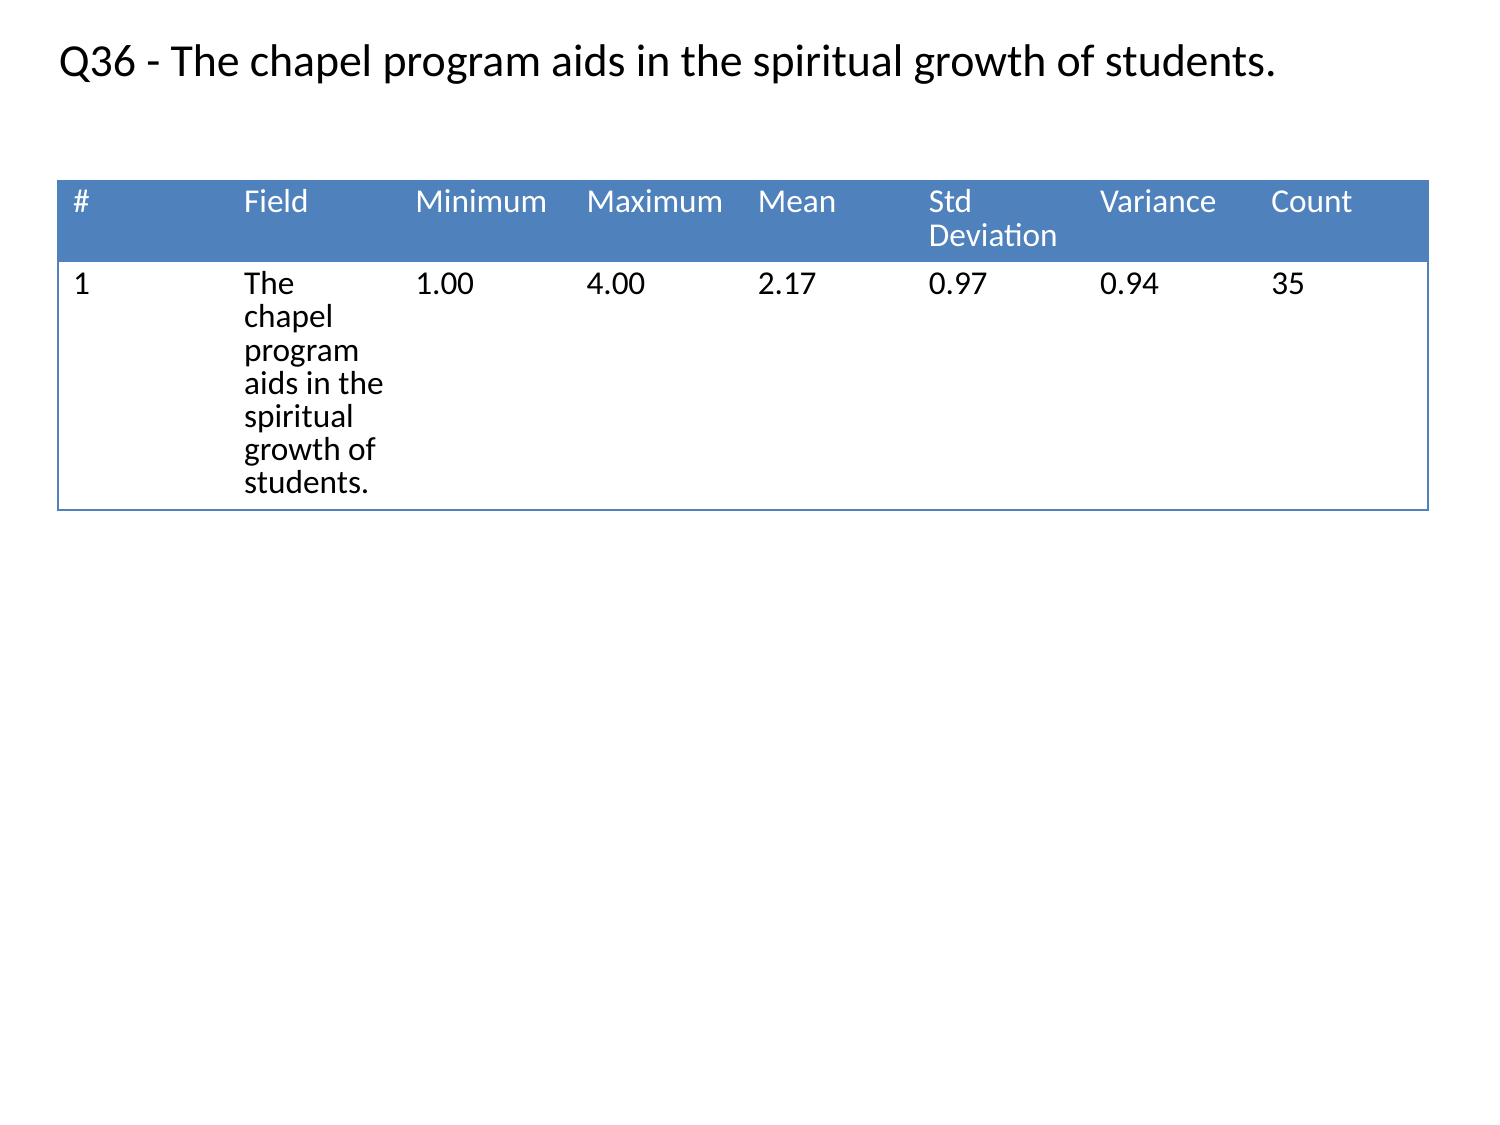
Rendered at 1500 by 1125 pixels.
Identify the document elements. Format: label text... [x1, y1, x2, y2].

table_cell 0.97 [914, 262, 1085, 509]
table_cell 4.00 [572, 262, 743, 509]
table_cell 1 [59, 262, 229, 509]
table_header Std Deviation [914, 181, 1085, 262]
table_cell 0.94 [1085, 262, 1256, 509]
table_cell 35 [1256, 262, 1427, 509]
table_cell The chapel program aids in the spiritual growth of students. [229, 262, 400, 509]
table_header Variance [1085, 181, 1256, 262]
table_header Field [229, 181, 400, 262]
table_header # [59, 181, 229, 262]
table_cell 1.00 [400, 262, 572, 509]
table_header Count [1256, 181, 1427, 262]
table_header Maximum [572, 181, 743, 262]
table_cell 2.17 [743, 262, 914, 509]
table_header Minimum [400, 181, 572, 262]
text_box Q36 - The chapel program aids in the spiritual growth of students. [44, 22, 1395, 84]
table_header Mean [743, 181, 914, 262]
